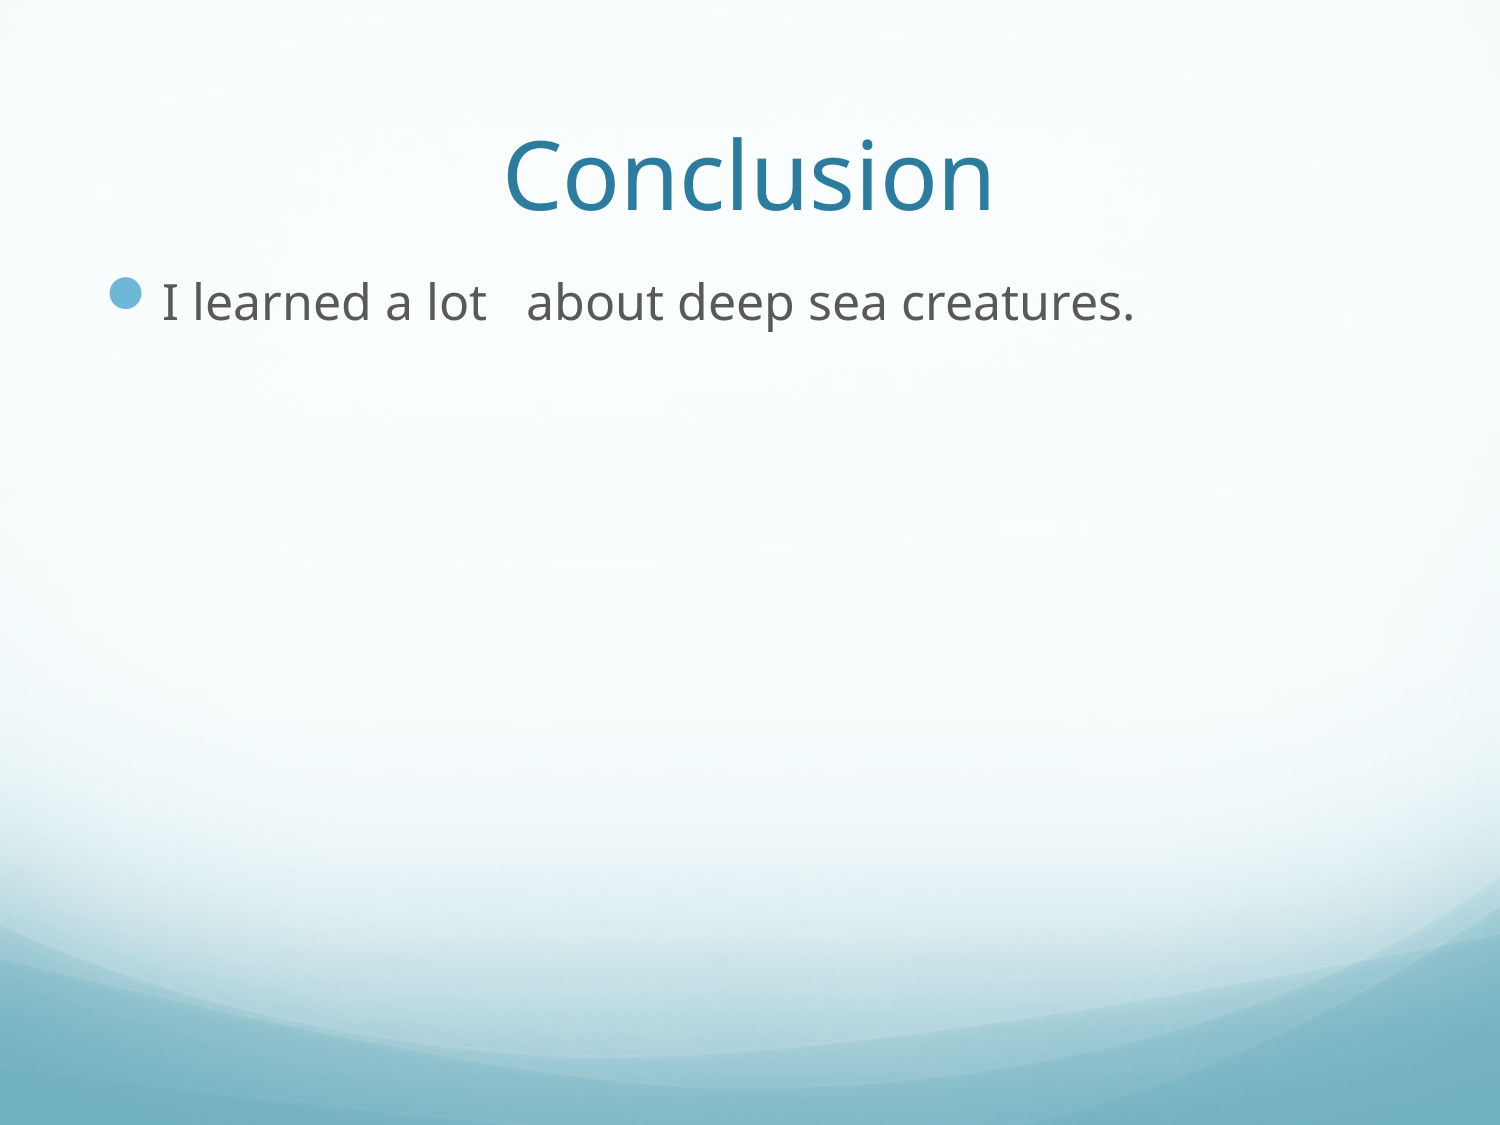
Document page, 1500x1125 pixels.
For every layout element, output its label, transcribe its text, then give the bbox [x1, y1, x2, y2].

title Conclusion [90, 17, 1410, 237]
list I learned a lot about deep sea creatures. [90, 262, 1410, 975]
